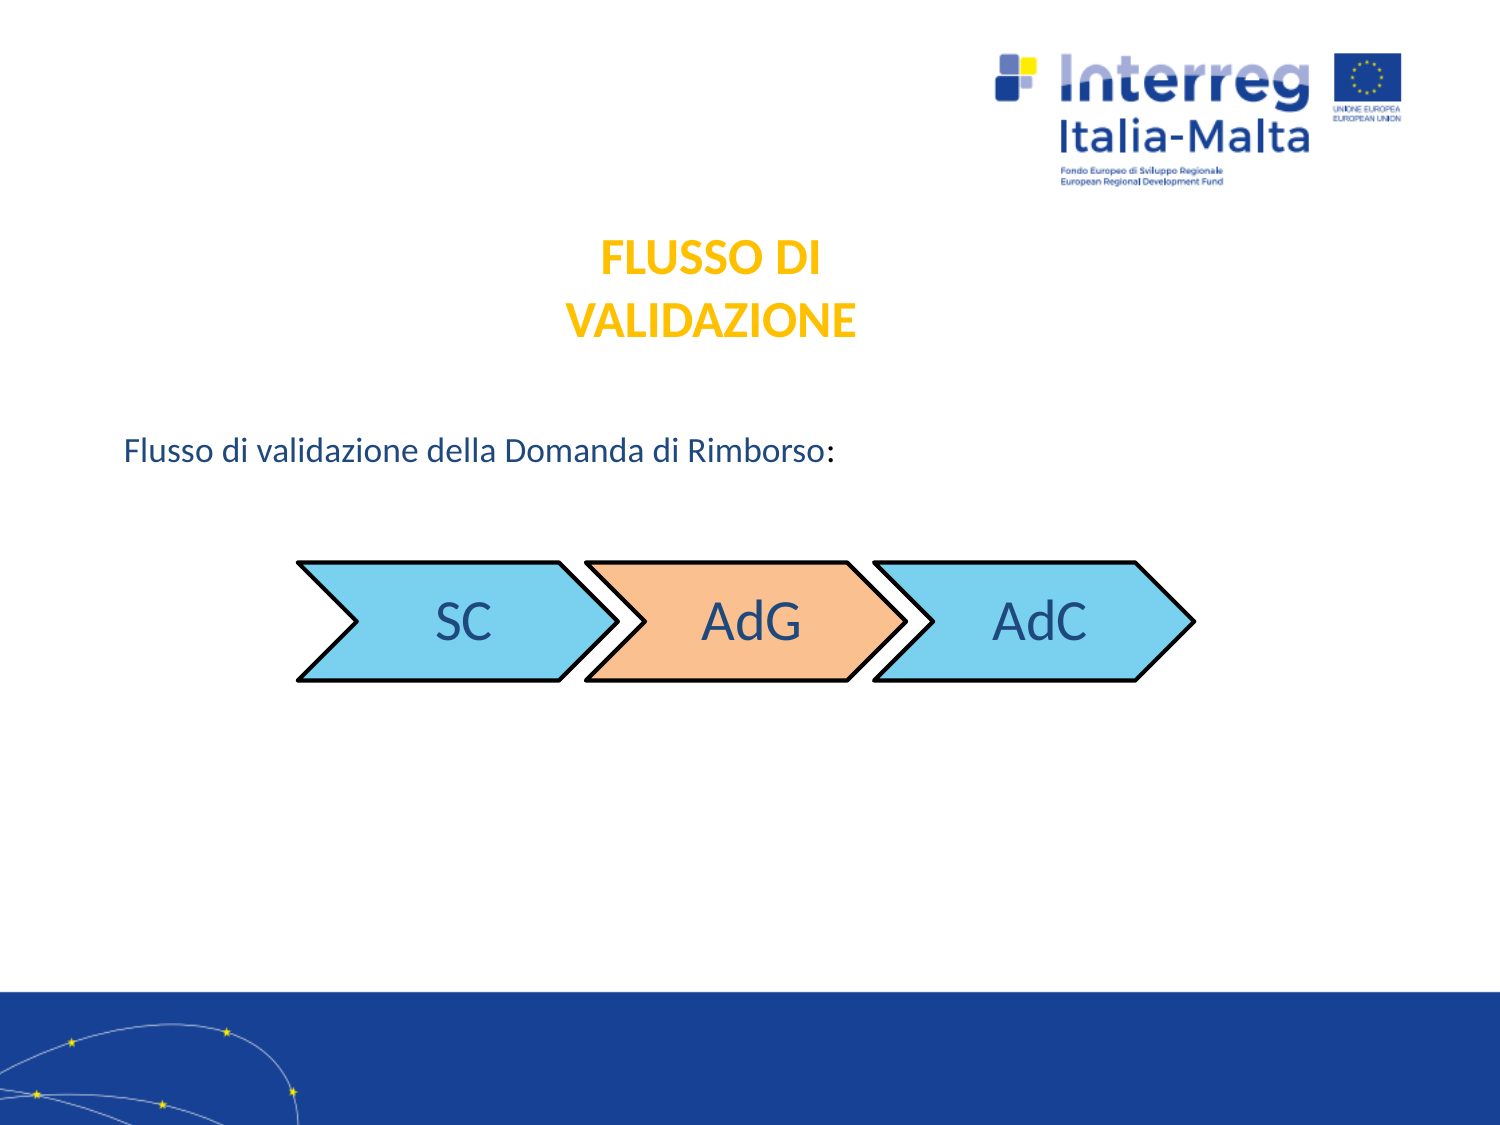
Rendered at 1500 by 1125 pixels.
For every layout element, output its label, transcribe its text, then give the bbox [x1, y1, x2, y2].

text_box Flusso di validazione della Domanda di Rimborso: [110, 420, 850, 477]
text_box FLUSSO DI VALIDAZIONE [467, 216, 955, 355]
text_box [297, 562, 1195, 681]
